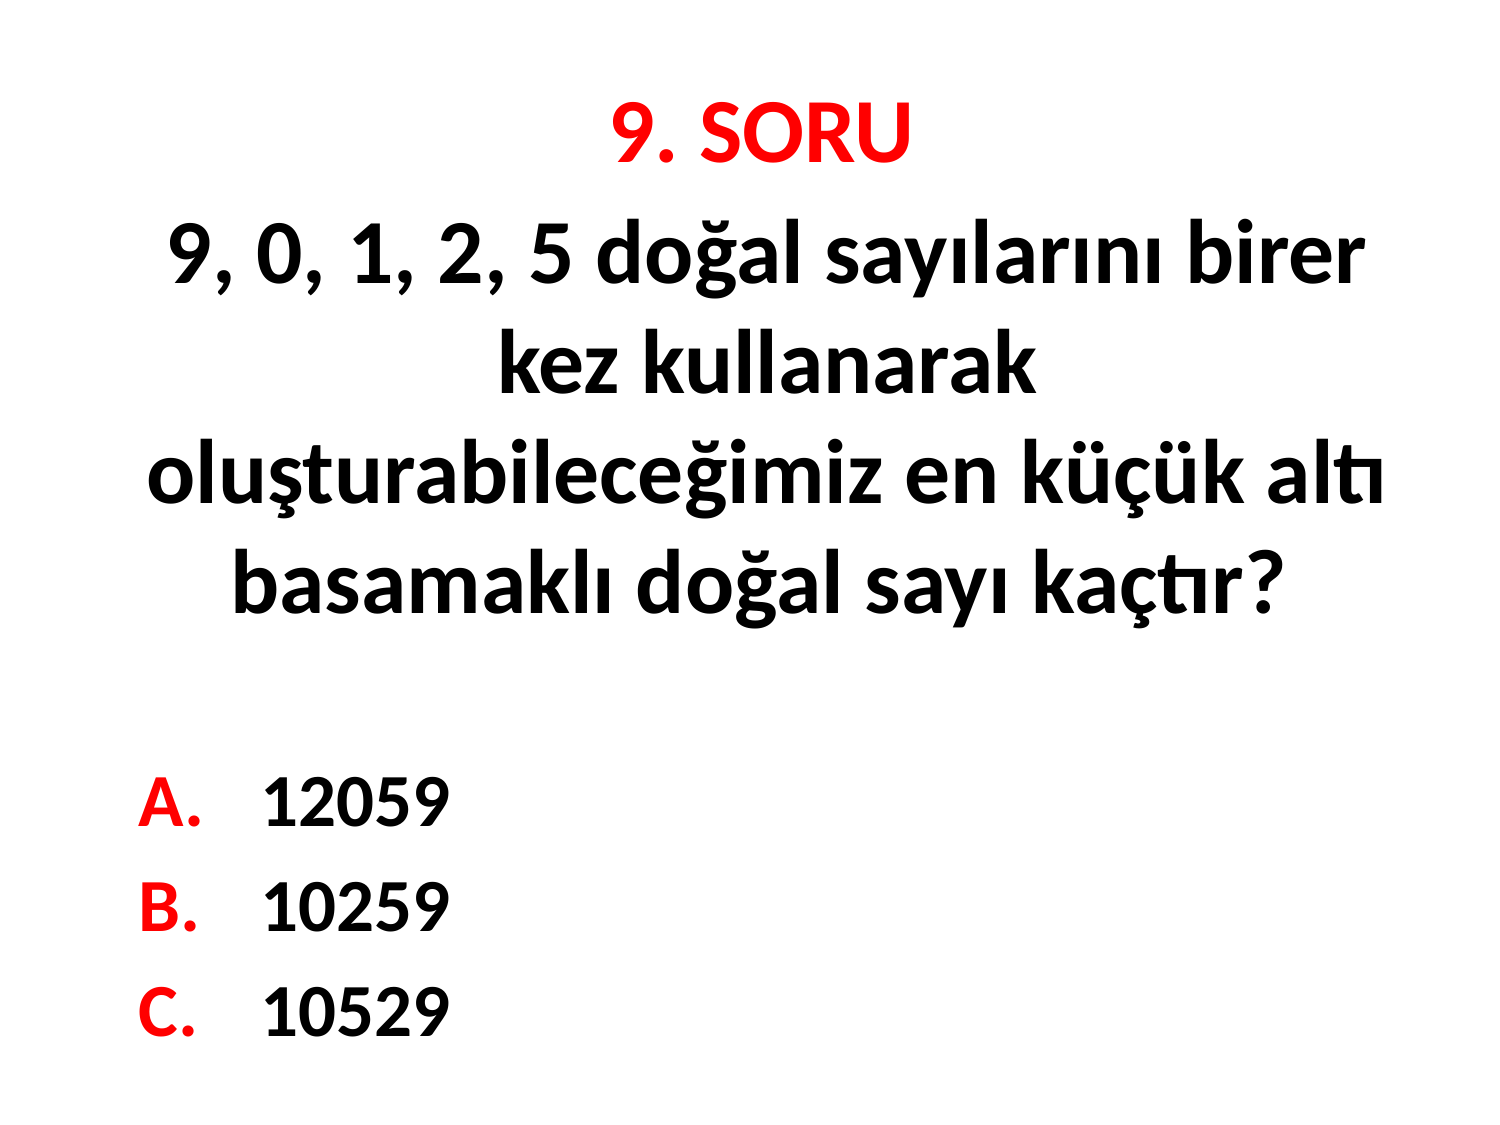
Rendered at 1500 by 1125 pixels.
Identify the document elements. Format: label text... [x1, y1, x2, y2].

title 9. SORU [123, 54, 1399, 184]
subtitle 9, 0, 1, 2, 5 doğal sayılarını birer kez kullanarak oluşturabileceğimiz en küçük altı basamaklı doğal sayı kaçtır? 12059 10259 10529 [123, 184, 1412, 1094]
